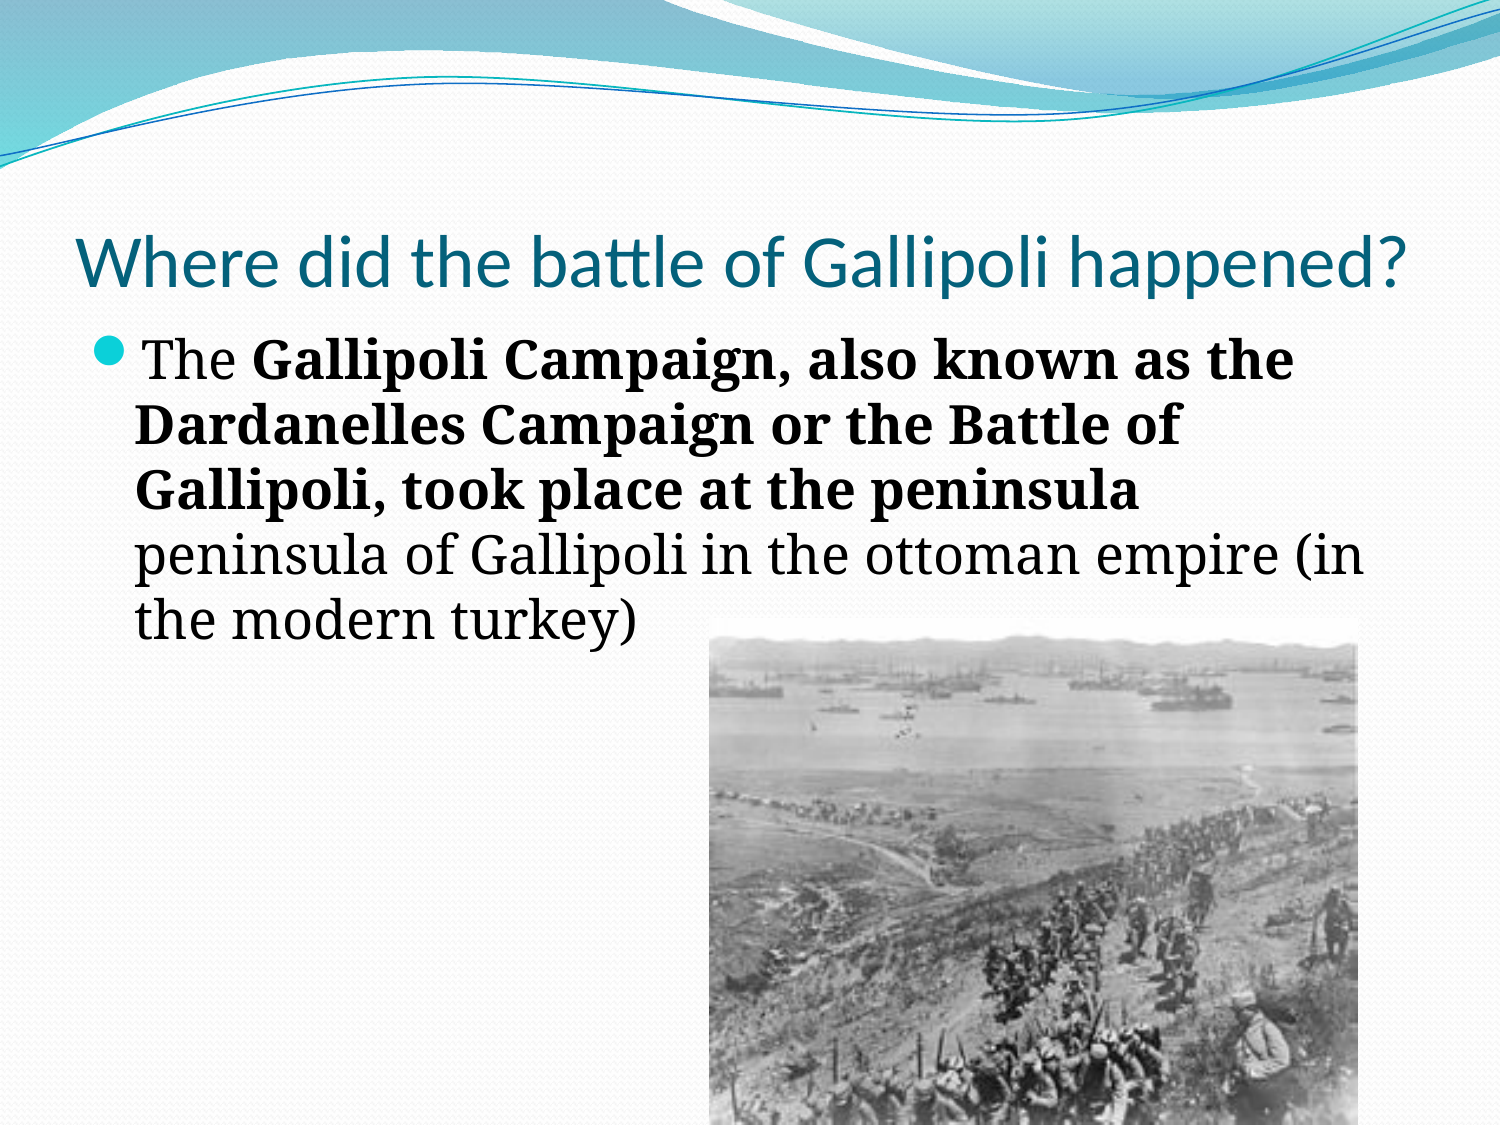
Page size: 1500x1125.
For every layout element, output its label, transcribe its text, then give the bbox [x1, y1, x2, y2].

title Where did the battle of Gallipoli happened? [75, 115, 1425, 303]
list The Gallipoli Campaign, also known as the Dardanelles Campaign or the Battle of Gallipoli, took place at the peninsula peninsula of Gallipoli in the ottoman empire (in the modern turkey) [75, 317, 1425, 1038]
picture [708, 617, 1358, 1125]
